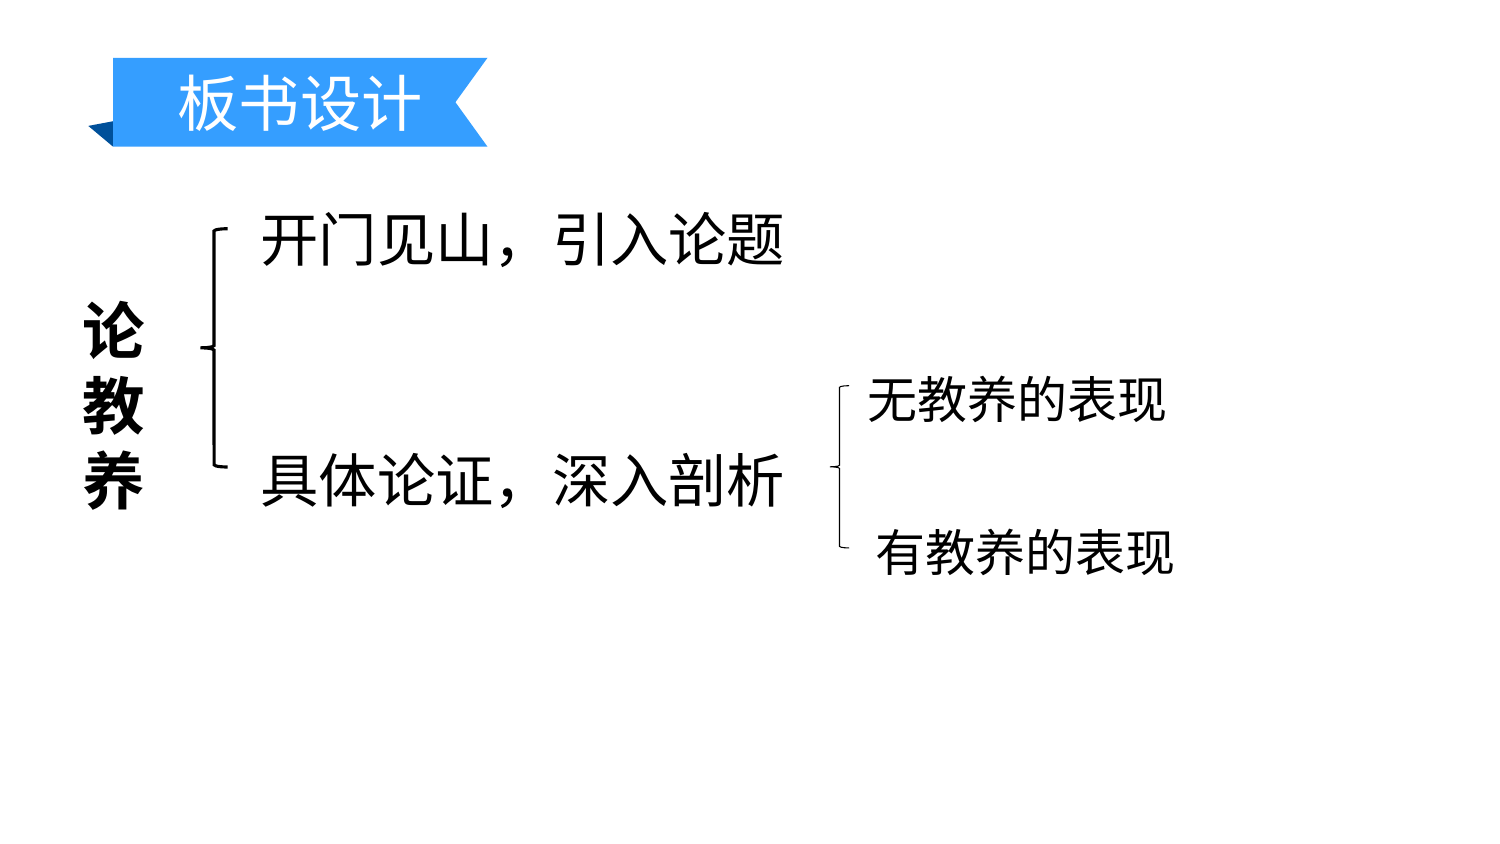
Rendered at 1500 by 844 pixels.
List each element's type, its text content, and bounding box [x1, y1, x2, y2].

text_box 开门见山，引入论题 [246, 196, 830, 281]
text_box 有教养的表现 [860, 514, 1226, 589]
text_box [200, 227, 228, 469]
text_box 论教养 [68, 285, 168, 525]
text_box [829, 385, 850, 549]
text_box 无教养的表现 [852, 361, 1234, 437]
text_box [88, 57, 488, 147]
text_box 具体论证，深入剖析 [246, 436, 830, 521]
